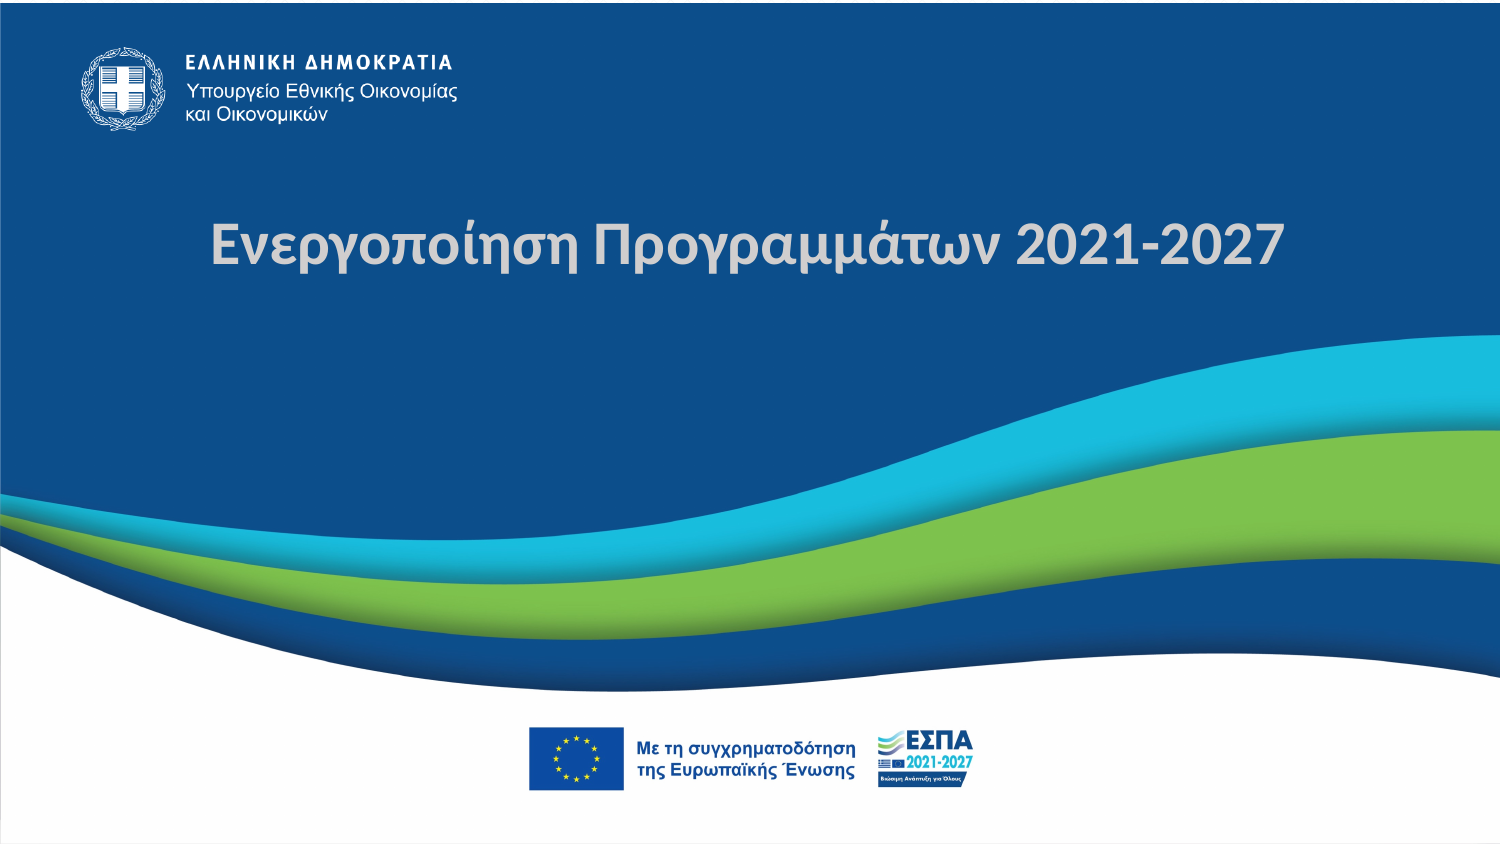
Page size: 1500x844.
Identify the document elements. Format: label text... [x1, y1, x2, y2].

picture [0, 3, 1500, 844]
text_box Ενεργοποίηση Προγραμμάτων 2021-2027 [195, 128, 1496, 393]
